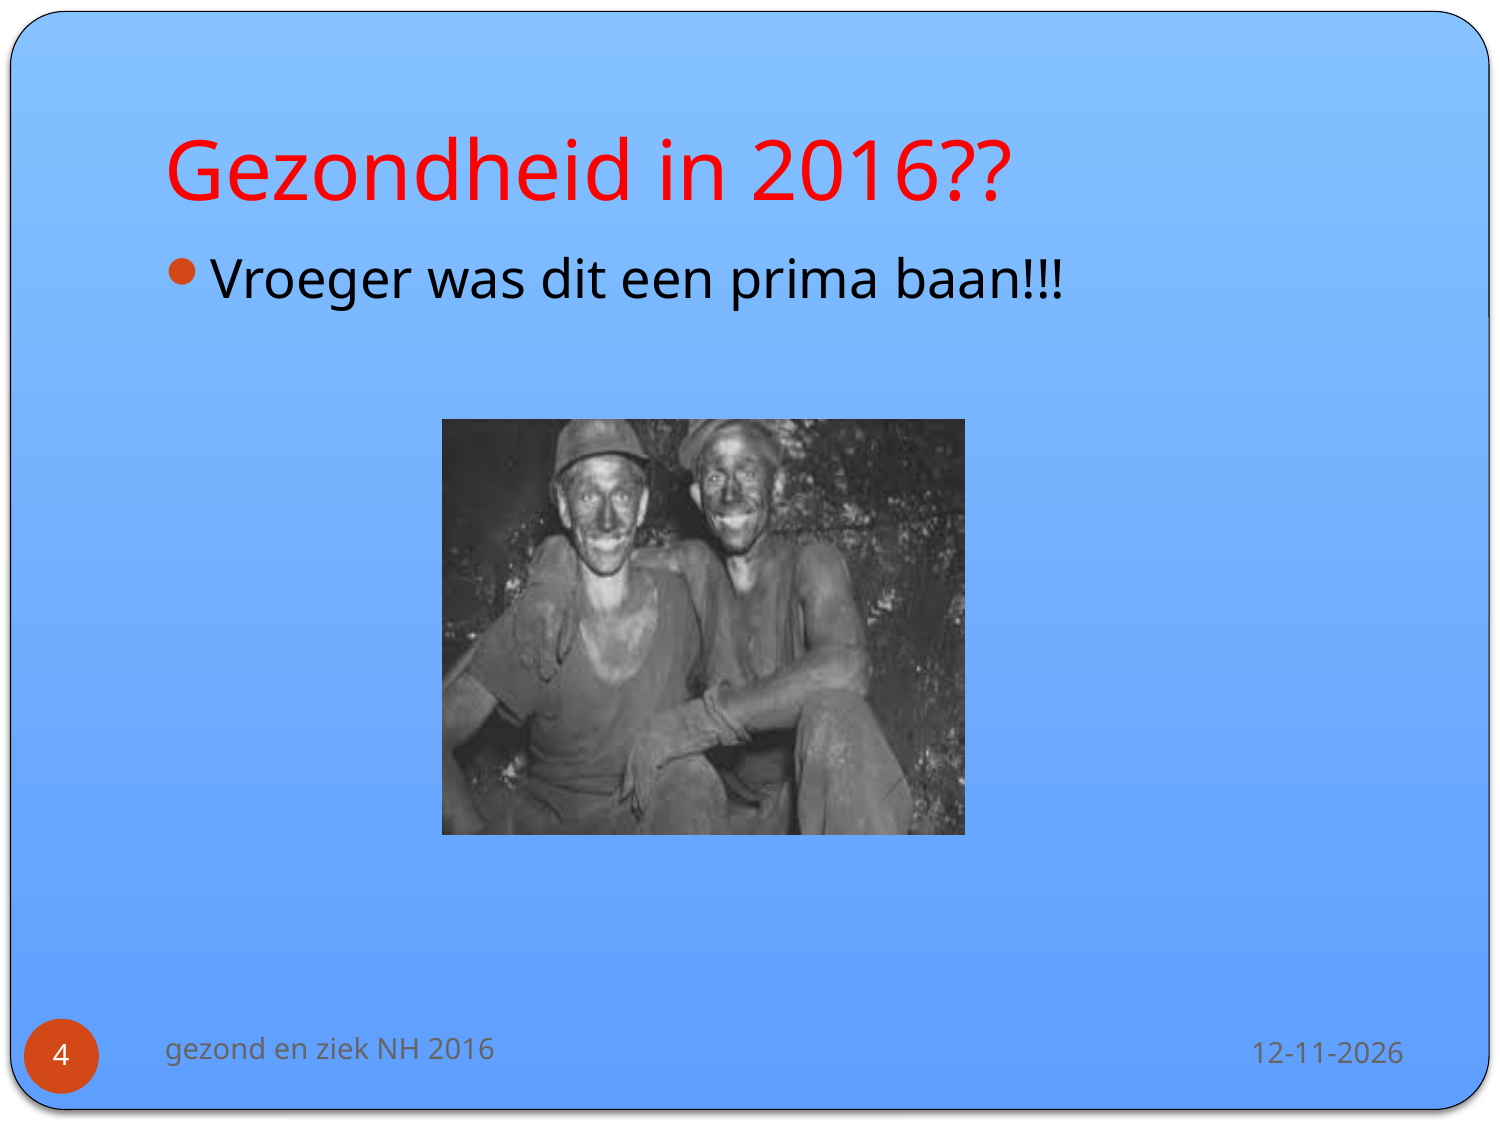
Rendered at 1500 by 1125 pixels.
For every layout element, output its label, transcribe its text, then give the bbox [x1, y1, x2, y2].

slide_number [1012, 1015, 1419, 1094]
picture [442, 419, 966, 835]
list Vroeger was dit een prima baan!!! [150, 237, 1425, 988]
title Gezondheid in 2016?? [150, 45, 1425, 233]
footer gezond en ziek NH 2016 [150, 1012, 800, 1088]
slide_number 4 [23, 1018, 99, 1094]
